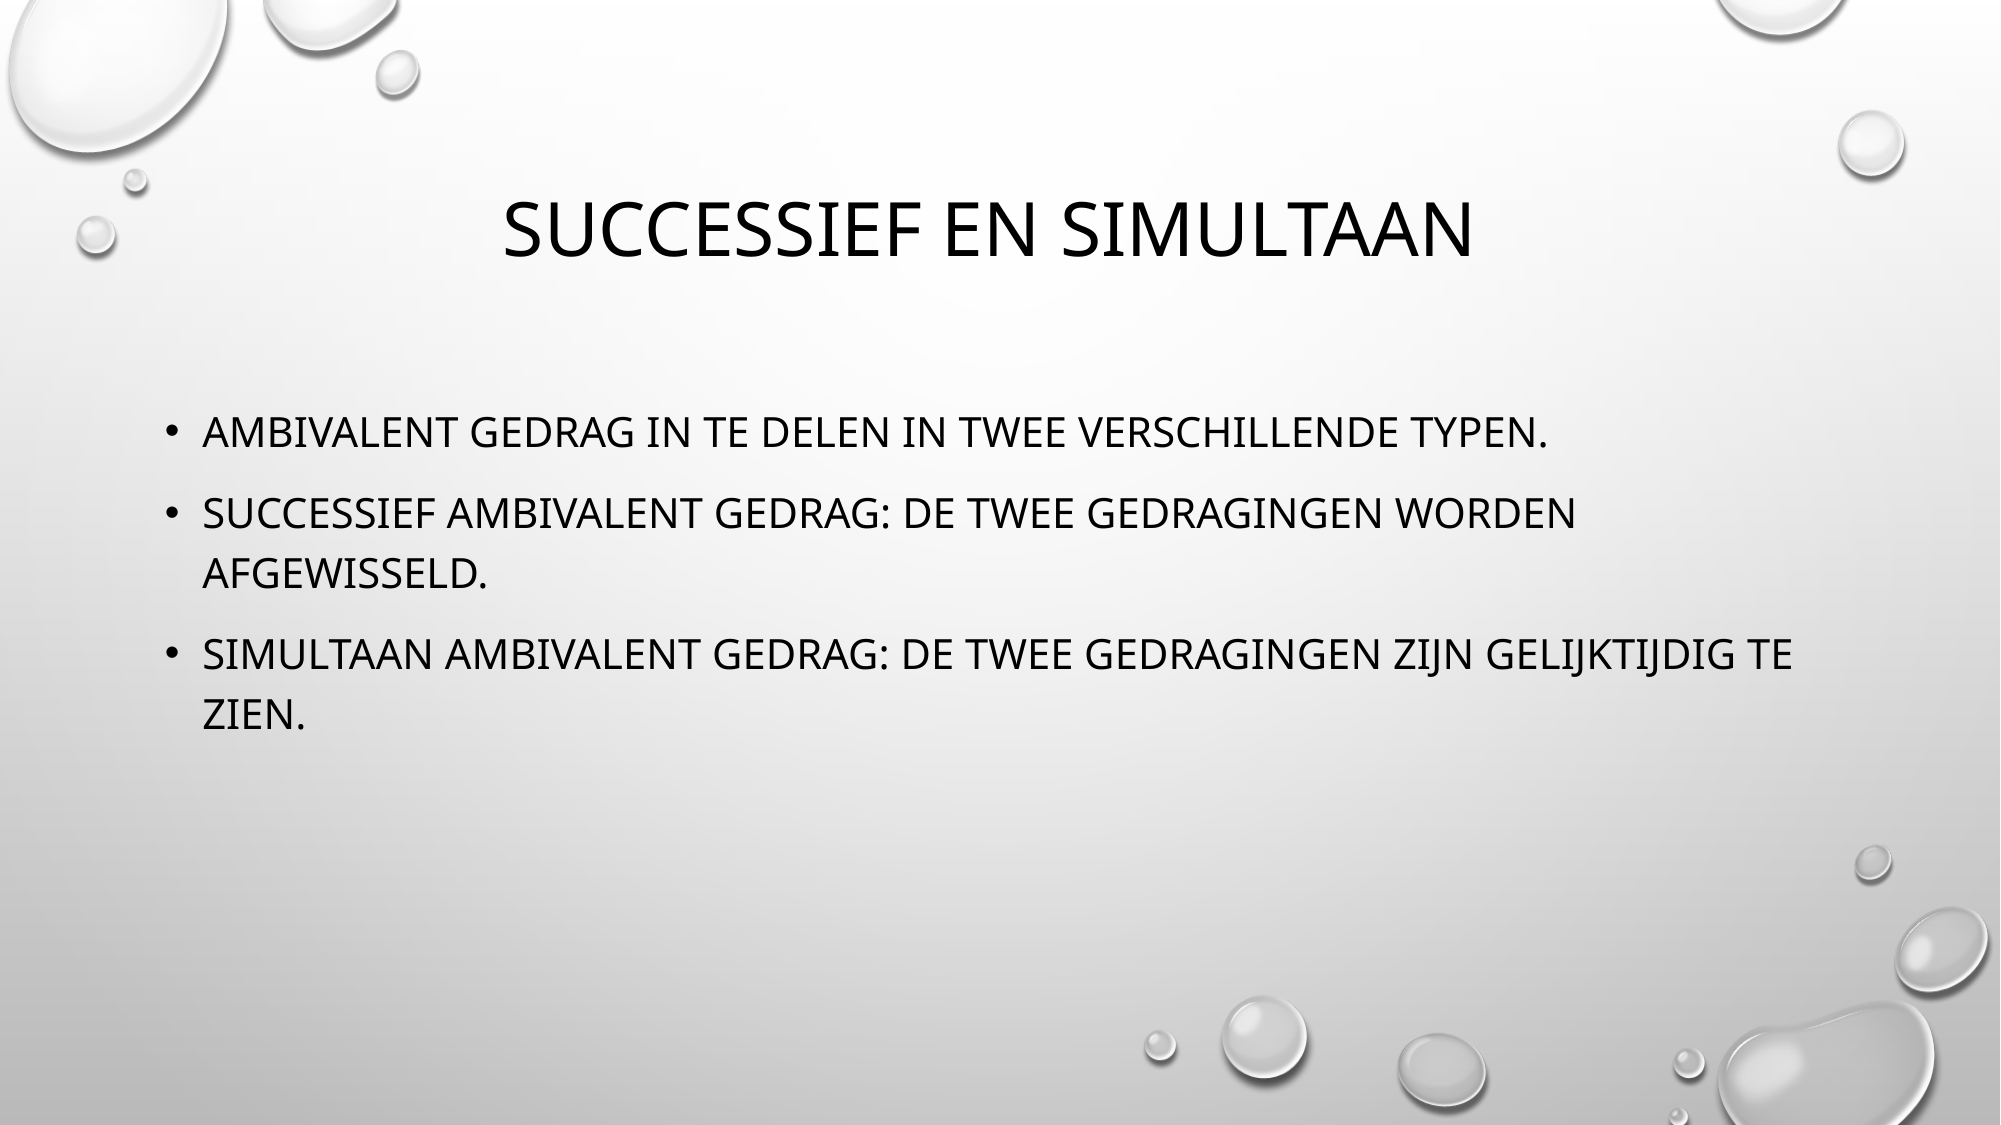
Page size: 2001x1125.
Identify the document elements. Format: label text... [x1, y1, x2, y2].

picture [0, 0, 2000, 1125]
list Ambivalent gedrag in te delen in twee verschillende typen. Successief ambivalent gedrag: de twee gedragingen worden afgewisseld. Simultaan ambivalent gedrag: de twee gedragingen zijn gelijktijdig te zien. [149, 388, 1850, 950]
title Successief en simultaan [149, 101, 1851, 364]
